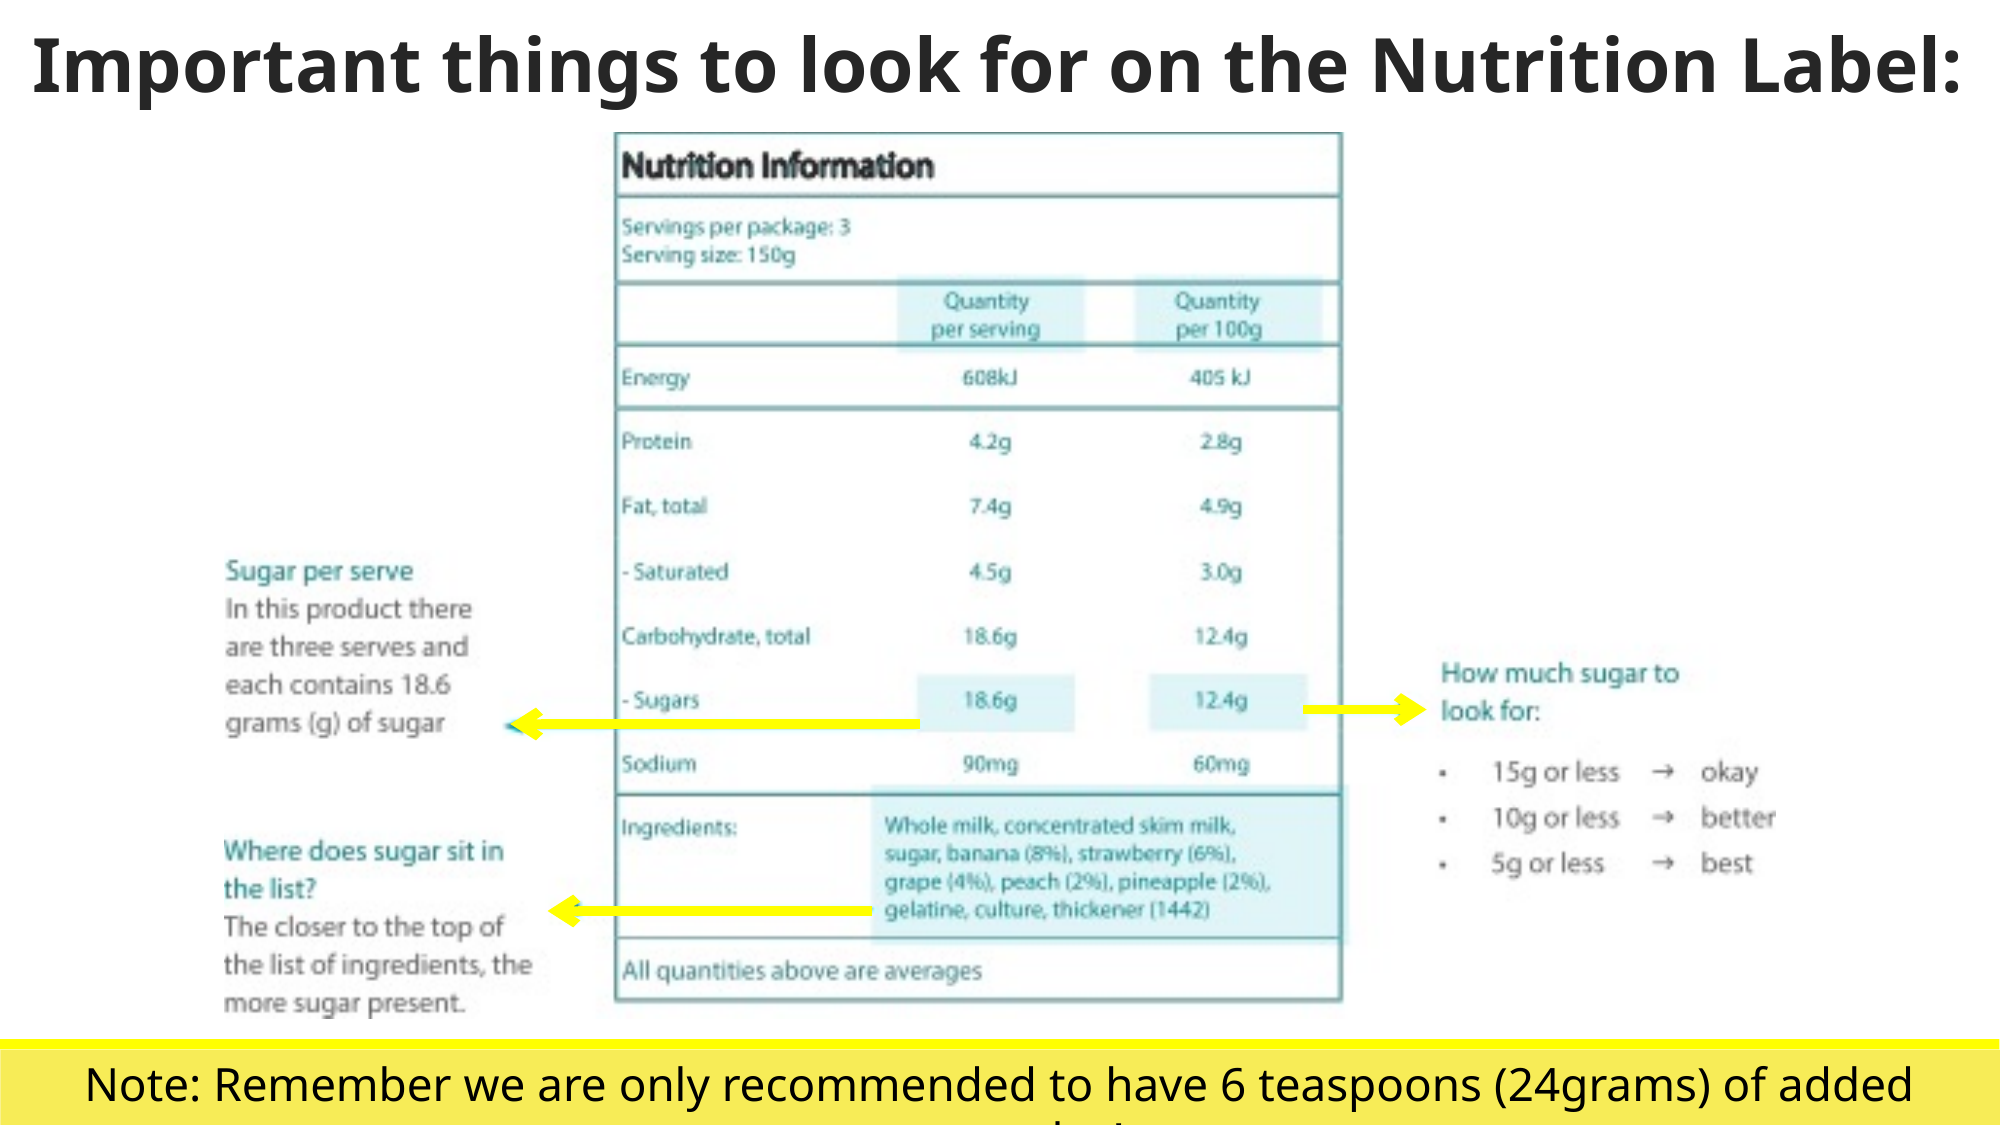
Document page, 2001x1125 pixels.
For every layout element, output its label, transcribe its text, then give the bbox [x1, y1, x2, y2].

picture [224, 132, 1776, 1020]
text_box Note: Remember we are only recommended to have 6 teaspoons (24grams) of added sugar a day! [16, 1047, 1983, 1125]
text_box Important things to look for on the Nutrition Label: [17, 10, 1983, 116]
